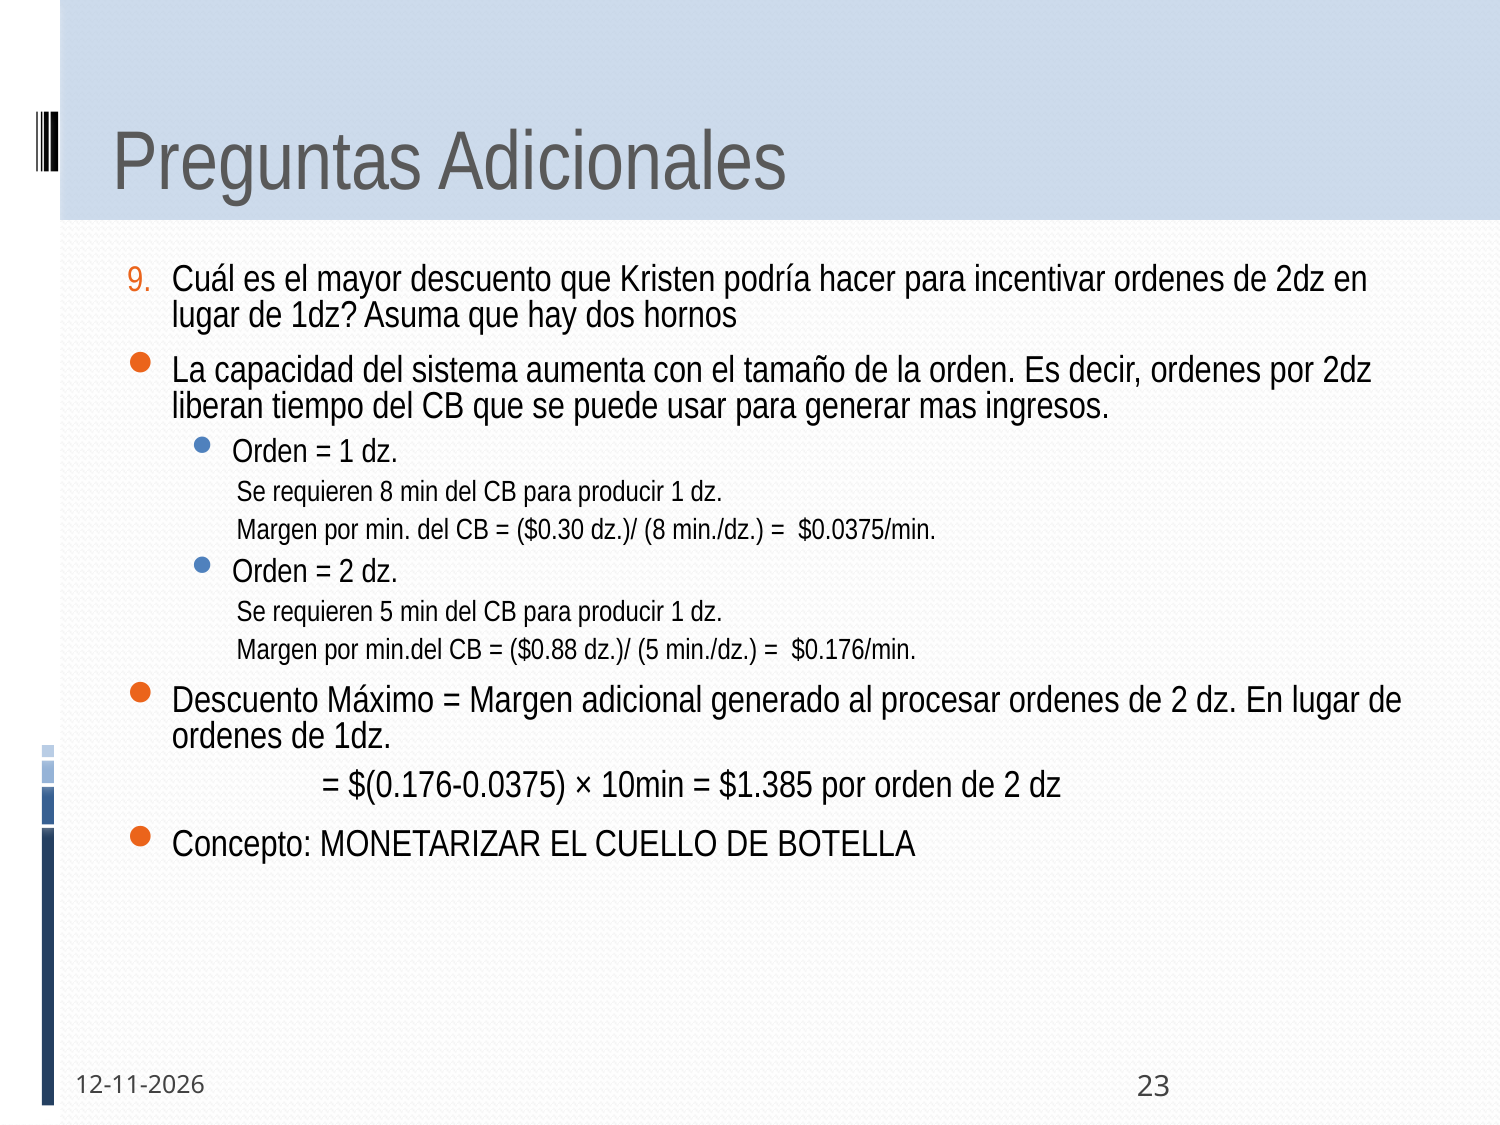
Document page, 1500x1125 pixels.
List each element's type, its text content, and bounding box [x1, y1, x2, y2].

list Cuál es el mayor descuento que Kristen podría hacer para incentivar ordenes de 2dz en lugar de 1dz? Asuma que hay dos hornos La capacidad del sistema aumenta con el tamaño de la orden. Es decir, ordenes por 2dz liberan tiempo del CB que se puede usar para generar mas ingresos. Orden = 1 dz. Se requieren 8 min del CB para producir 1 dz. Margen por min. del CB = ($0.30 dz.)/ (8 min./dz.) = $0.0375/min. Orden = 2 dz. Se requieren 5 min del CB para producir 1 dz. Margen por min.del CB = ($0.88 dz.)/ (5 min./dz.) = $0.176/min. Descuento Máximo = Margen adicional generado al procesar ordenes de 2 dz. En lugar de ordenes de 1dz. = $(0.176-0.0375) × 10min = $1.385 por orden de 2 dz Concepto: MONETARIZAR EL CUELLO DE BOTELLA [111, 255, 1436, 1038]
slide_number 23 [1045, 1046, 1171, 1107]
title Preguntas Adicionales [111, 18, 1436, 207]
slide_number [75, 1042, 243, 1103]
